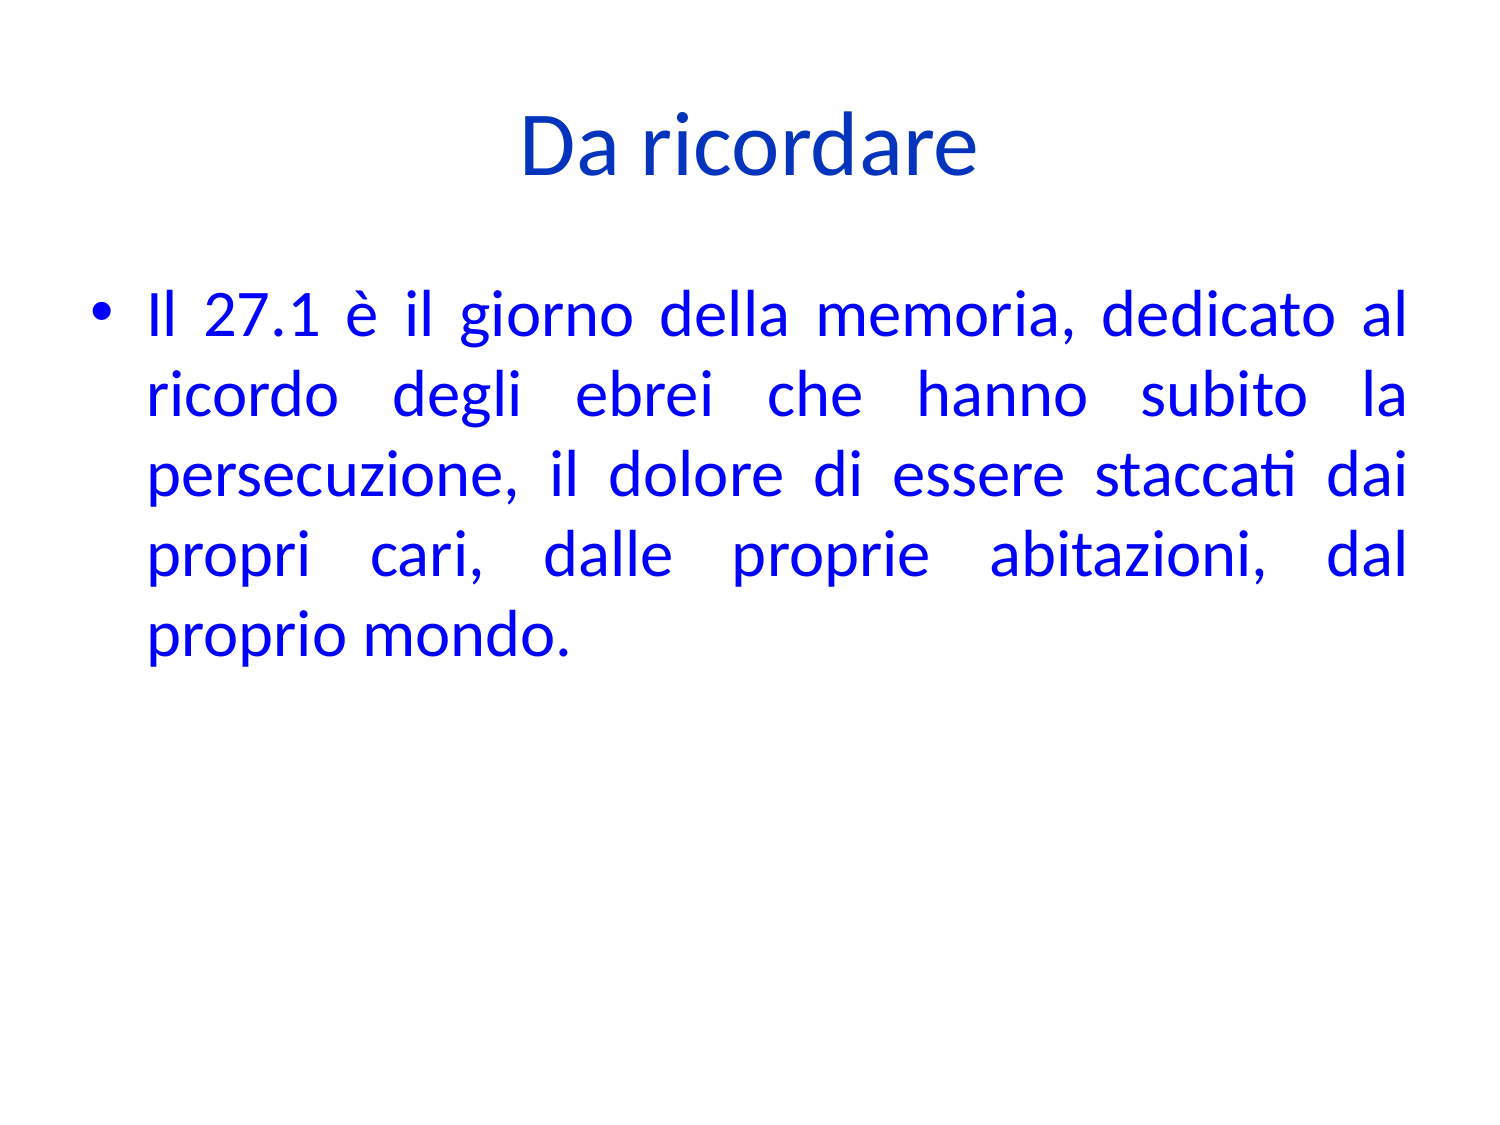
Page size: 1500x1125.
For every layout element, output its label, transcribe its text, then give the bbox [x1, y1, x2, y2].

title Da ricordare [75, 45, 1425, 233]
list Il 27.1 è il giorno della memoria, dedicato al ricordo degli ebrei che hanno subito la persecuzione, il dolore di essere staccati dai propri cari, dalle proprie abitazioni, dal proprio mondo. [75, 262, 1425, 1005]
